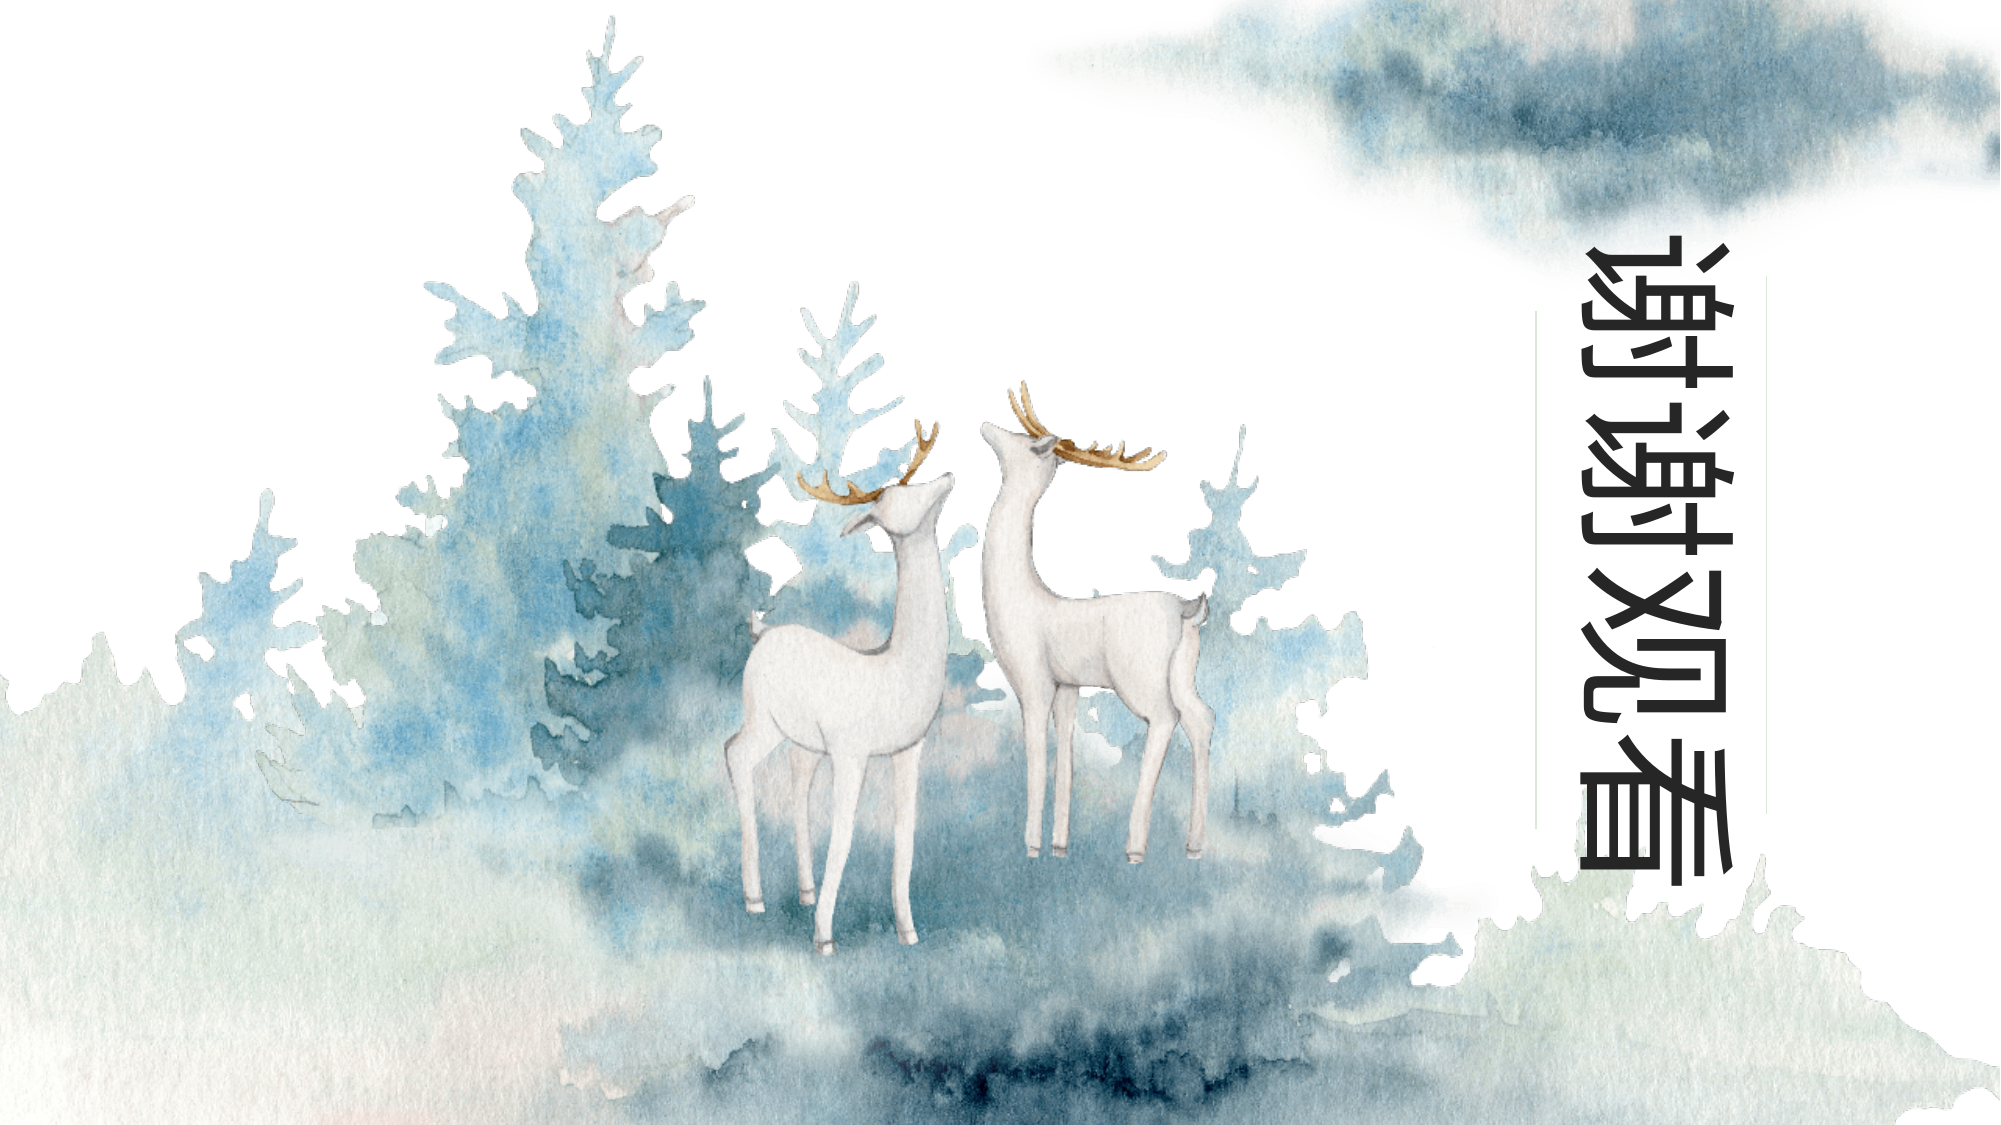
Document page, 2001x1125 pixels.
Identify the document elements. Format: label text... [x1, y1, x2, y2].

picture [0, 0, 2000, 1125]
text_box 谢谢观看 [1619, 309, 1766, 423]
